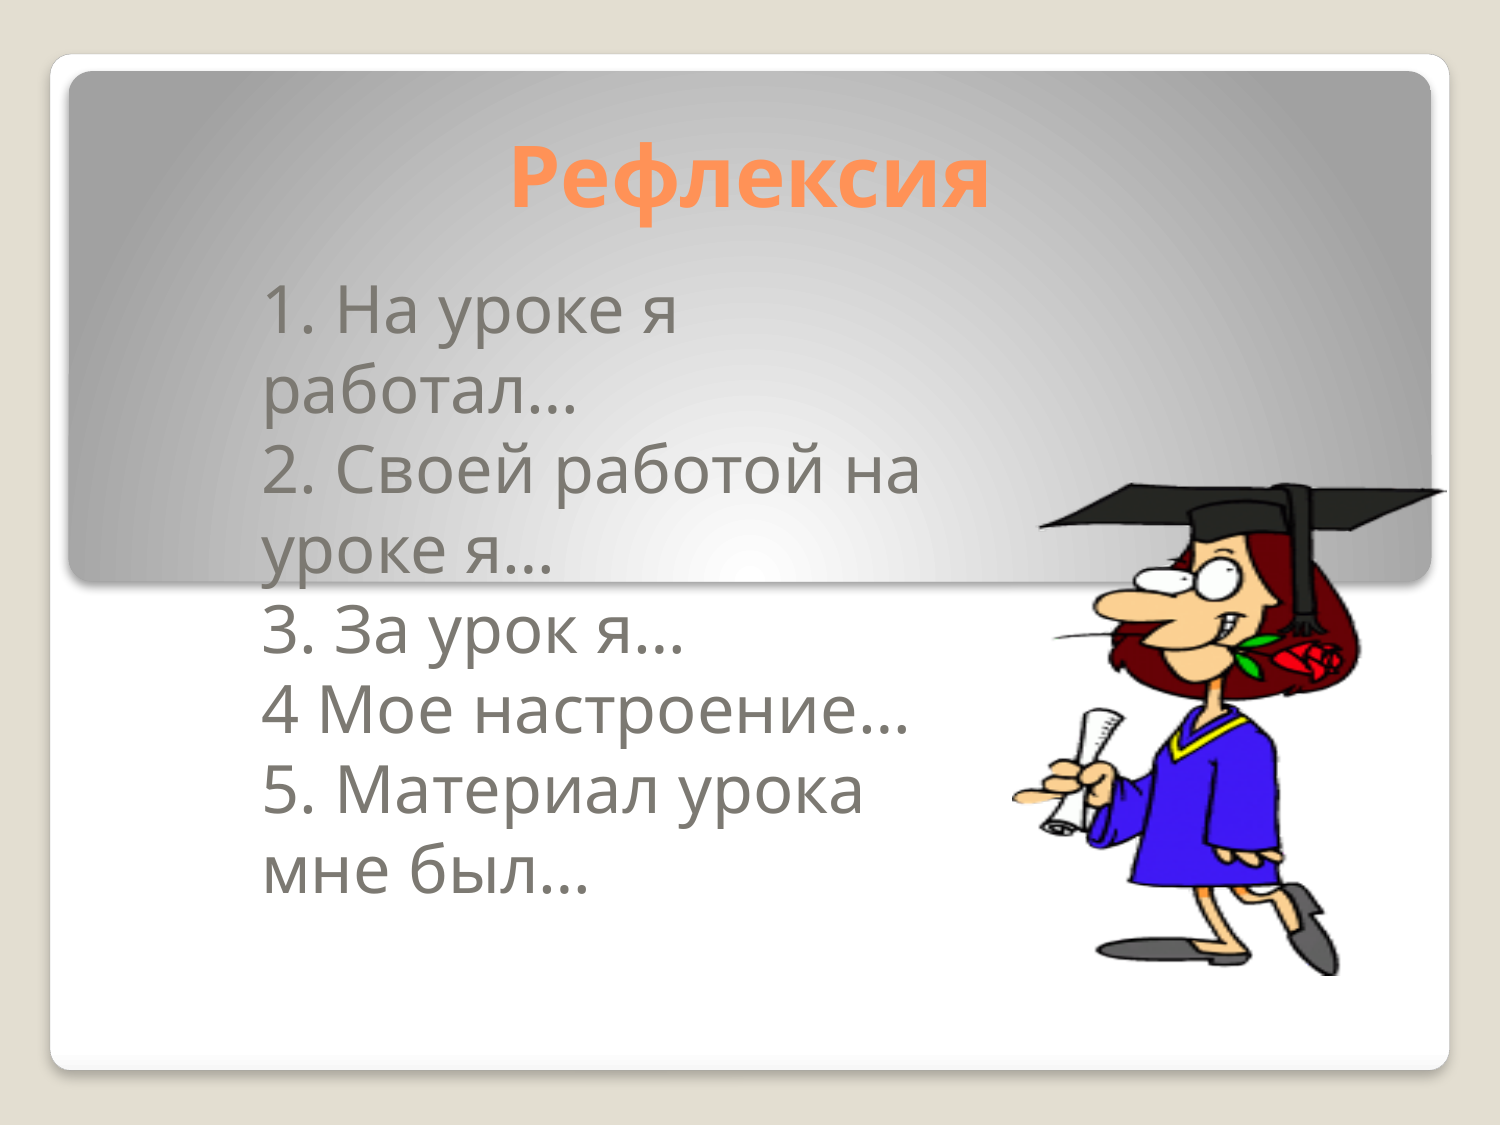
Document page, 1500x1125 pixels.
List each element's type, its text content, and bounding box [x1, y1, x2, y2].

title Рефлексия [112, 113, 1388, 232]
subtitle 1. На уроке я работал… 2. Своей работой на уроке я… 3. За урок я… 4 Мое настроение… 5. Материал урока мне был… [225, 267, 939, 925]
picture [1012, 479, 1448, 977]
